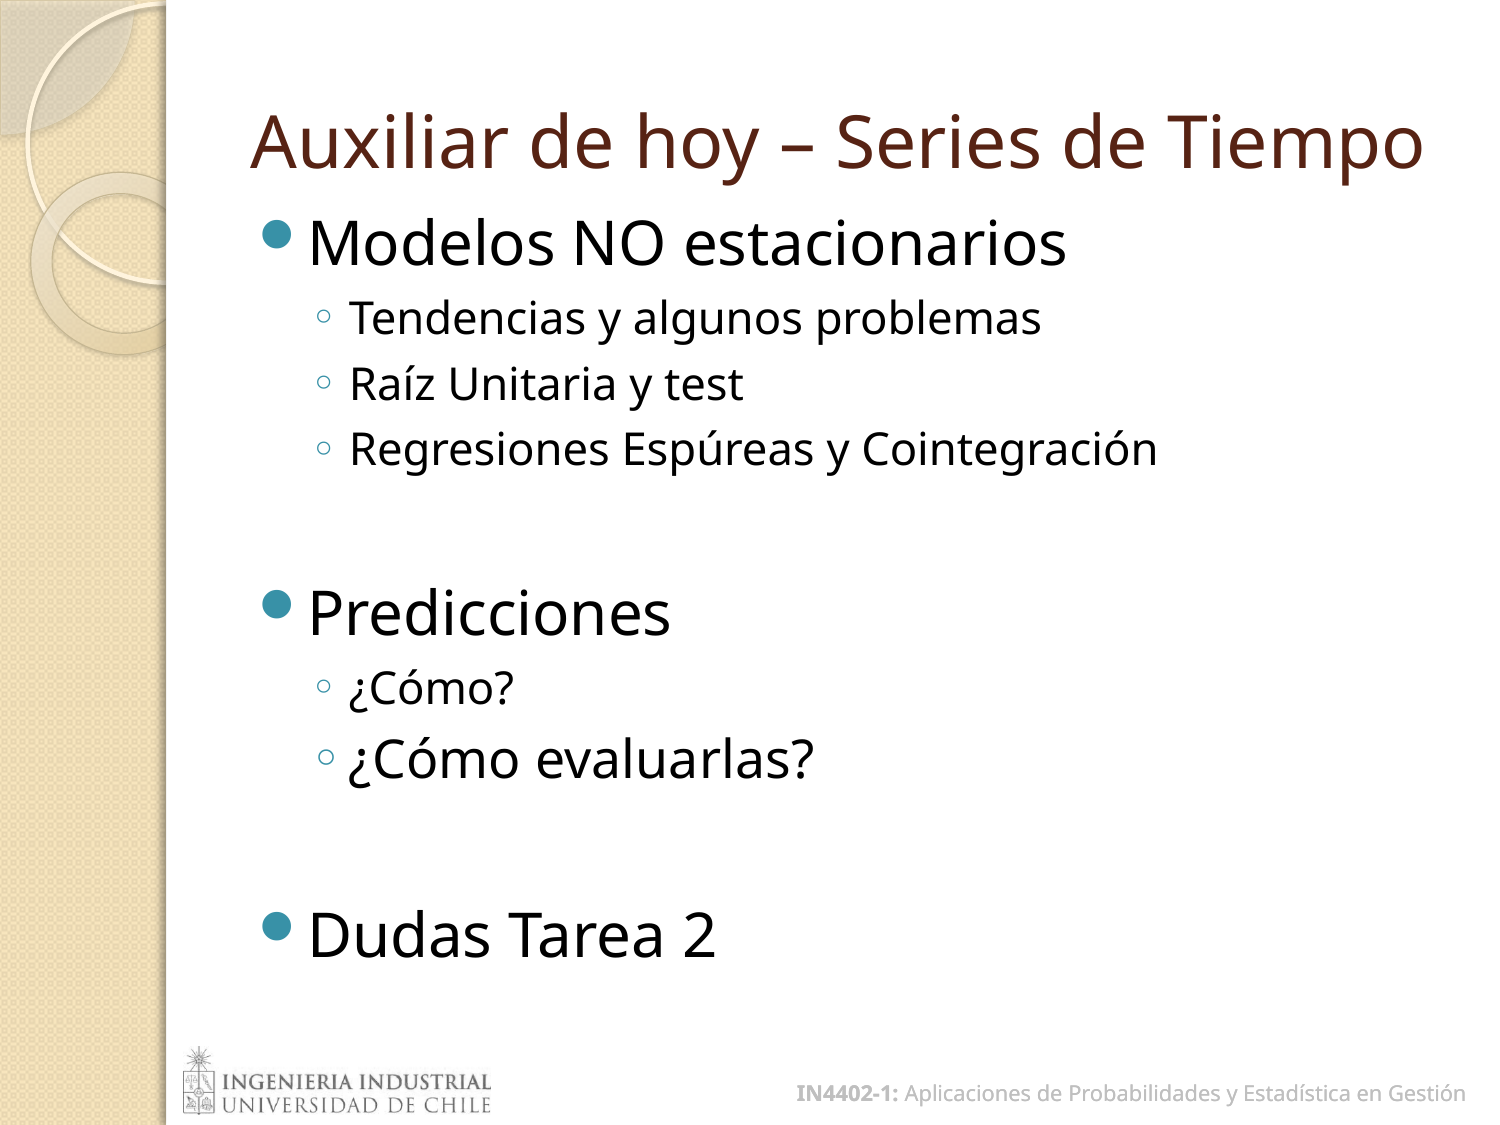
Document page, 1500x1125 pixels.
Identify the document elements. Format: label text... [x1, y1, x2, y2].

picture [183, 1046, 491, 1115]
list Modelos NO estacionarios Tendencias y algunos problemas Raíz Unitaria y test Regresiones Espúreas y Cointegración Predicciones ¿Cómo? ¿Cómo evaluarlas? Dudas Tarea 2 [230, 196, 1461, 984]
text_box IN4402-1: Aplicaciones de Probabilidades y Estadística en Gestión [750, 1072, 1483, 1114]
title Auxiliar de hoy – Series de Tiempo [235, 45, 1466, 233]
